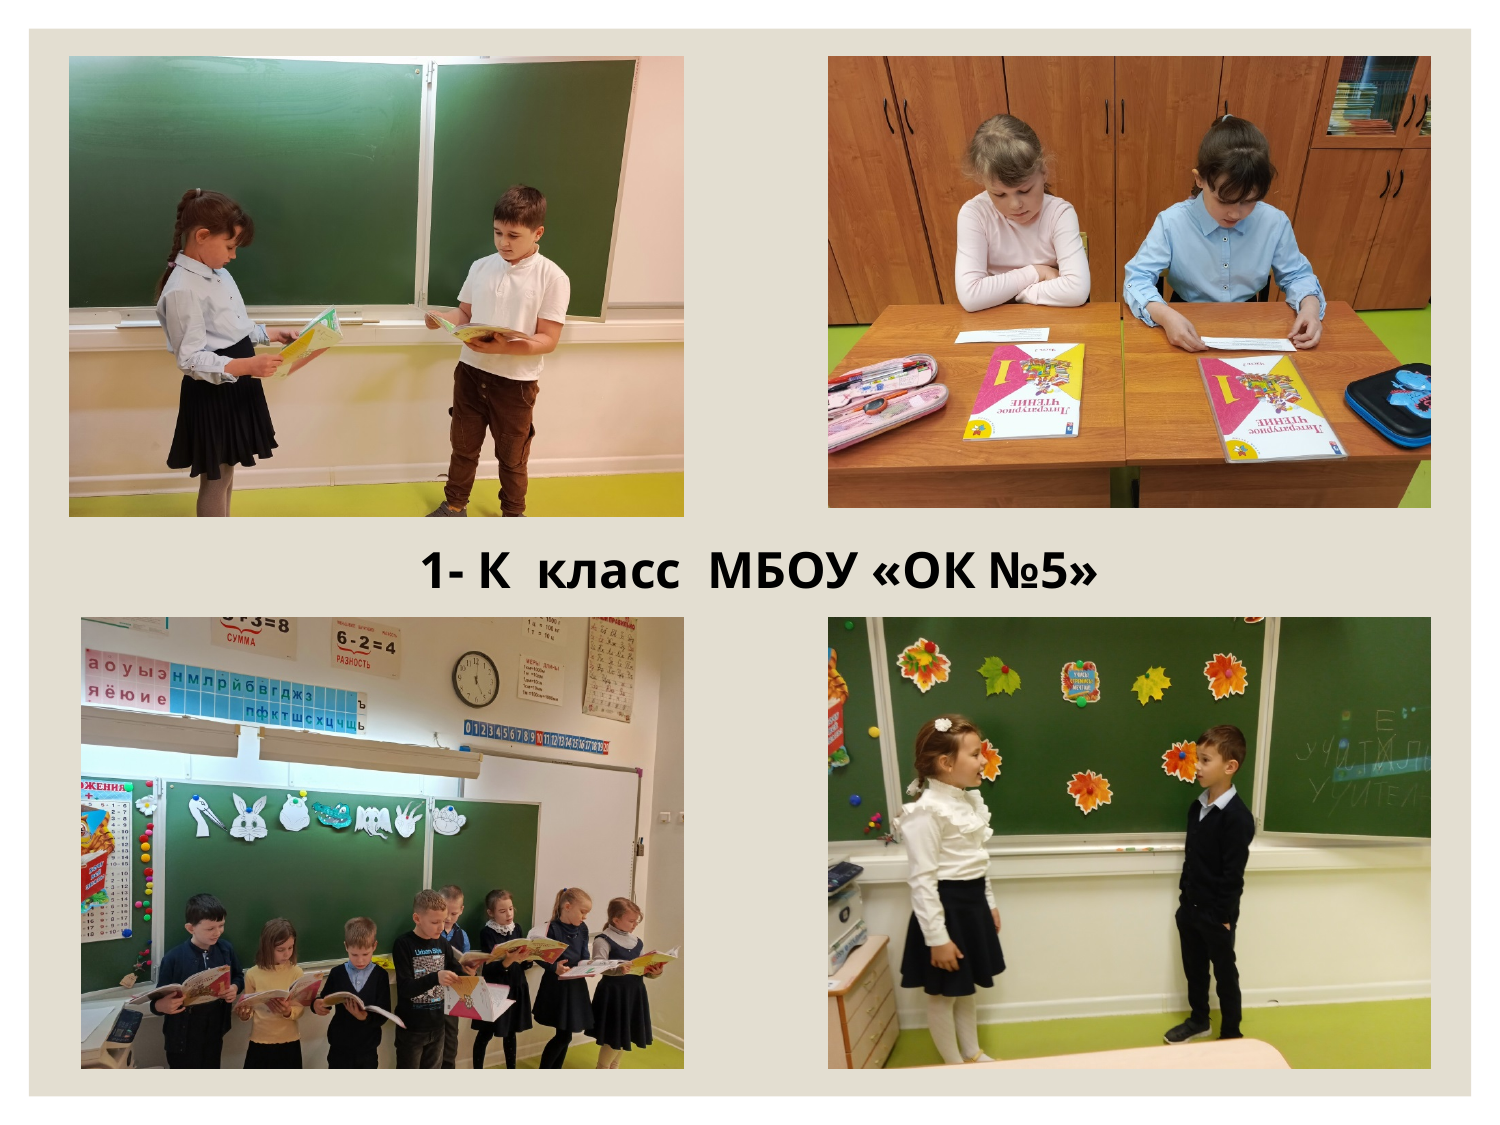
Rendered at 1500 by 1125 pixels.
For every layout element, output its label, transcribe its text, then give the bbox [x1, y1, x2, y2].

picture [828, 617, 1431, 1069]
picture [69, 56, 684, 517]
picture [828, 56, 1431, 508]
picture [81, 617, 684, 1069]
text_box 1- К класс МБОУ «ОК №5» [69, 531, 1450, 711]
